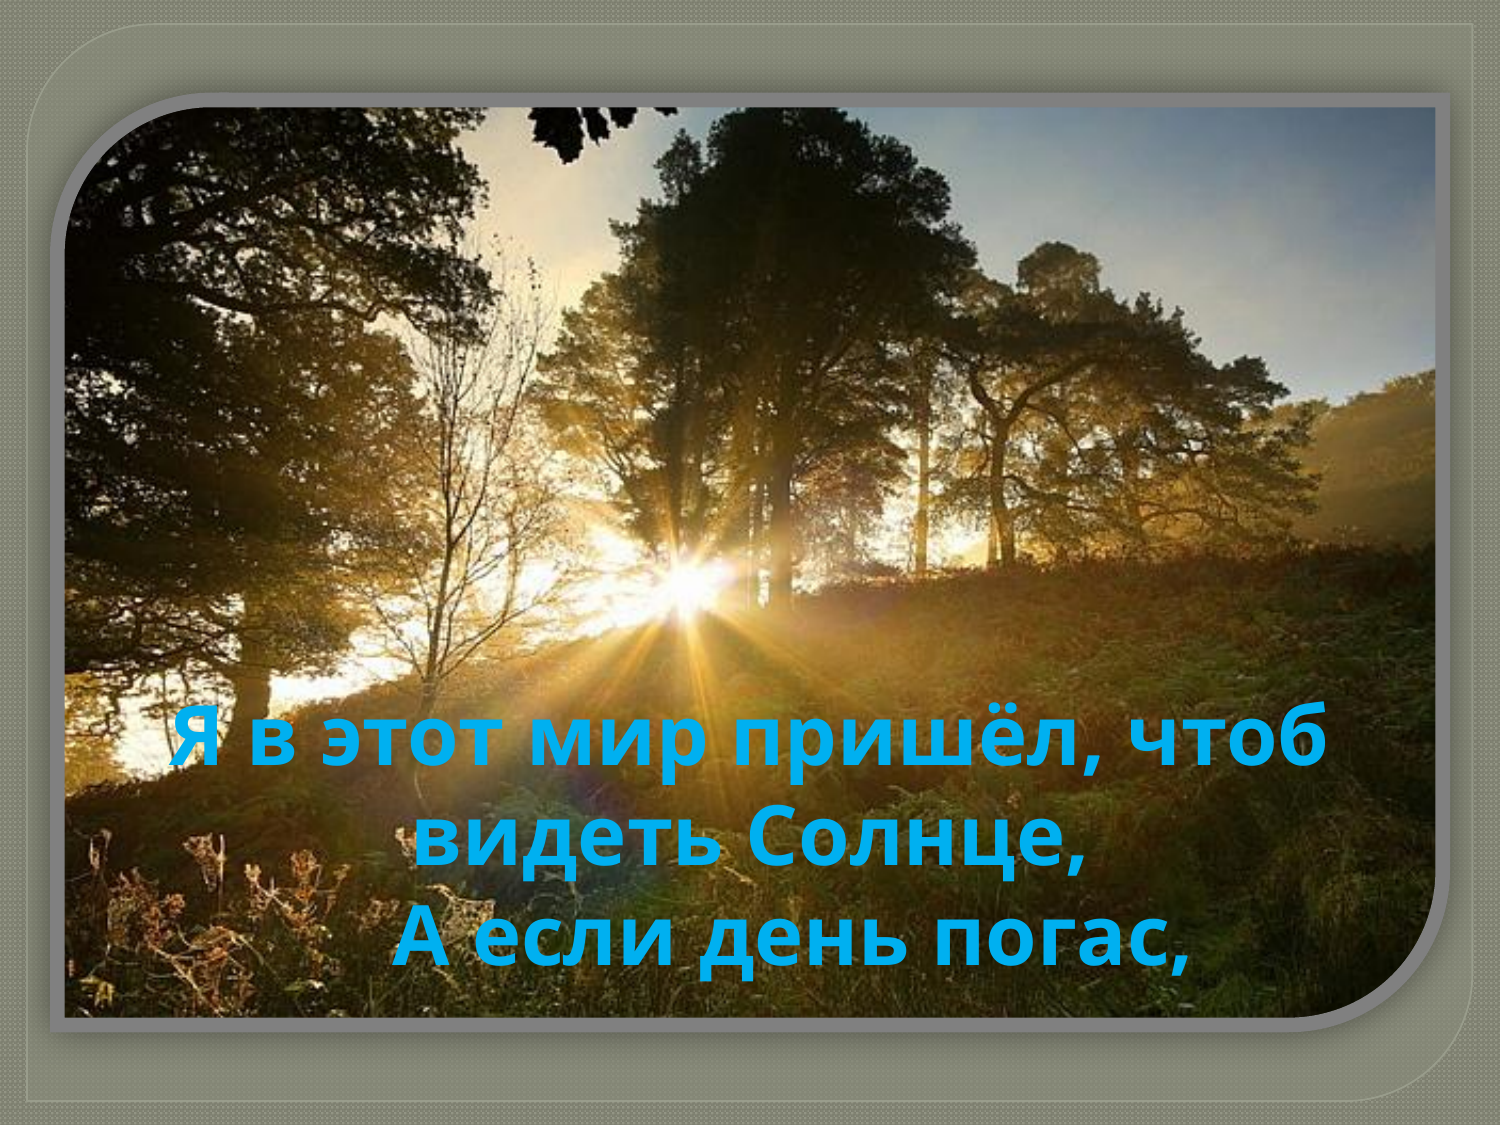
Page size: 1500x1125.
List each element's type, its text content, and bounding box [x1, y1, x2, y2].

text_box Я в этот мир пришёл, чтоб видеть Солнце, А если день погас, [24, 674, 1475, 1090]
picture [57, 99, 1443, 1026]
